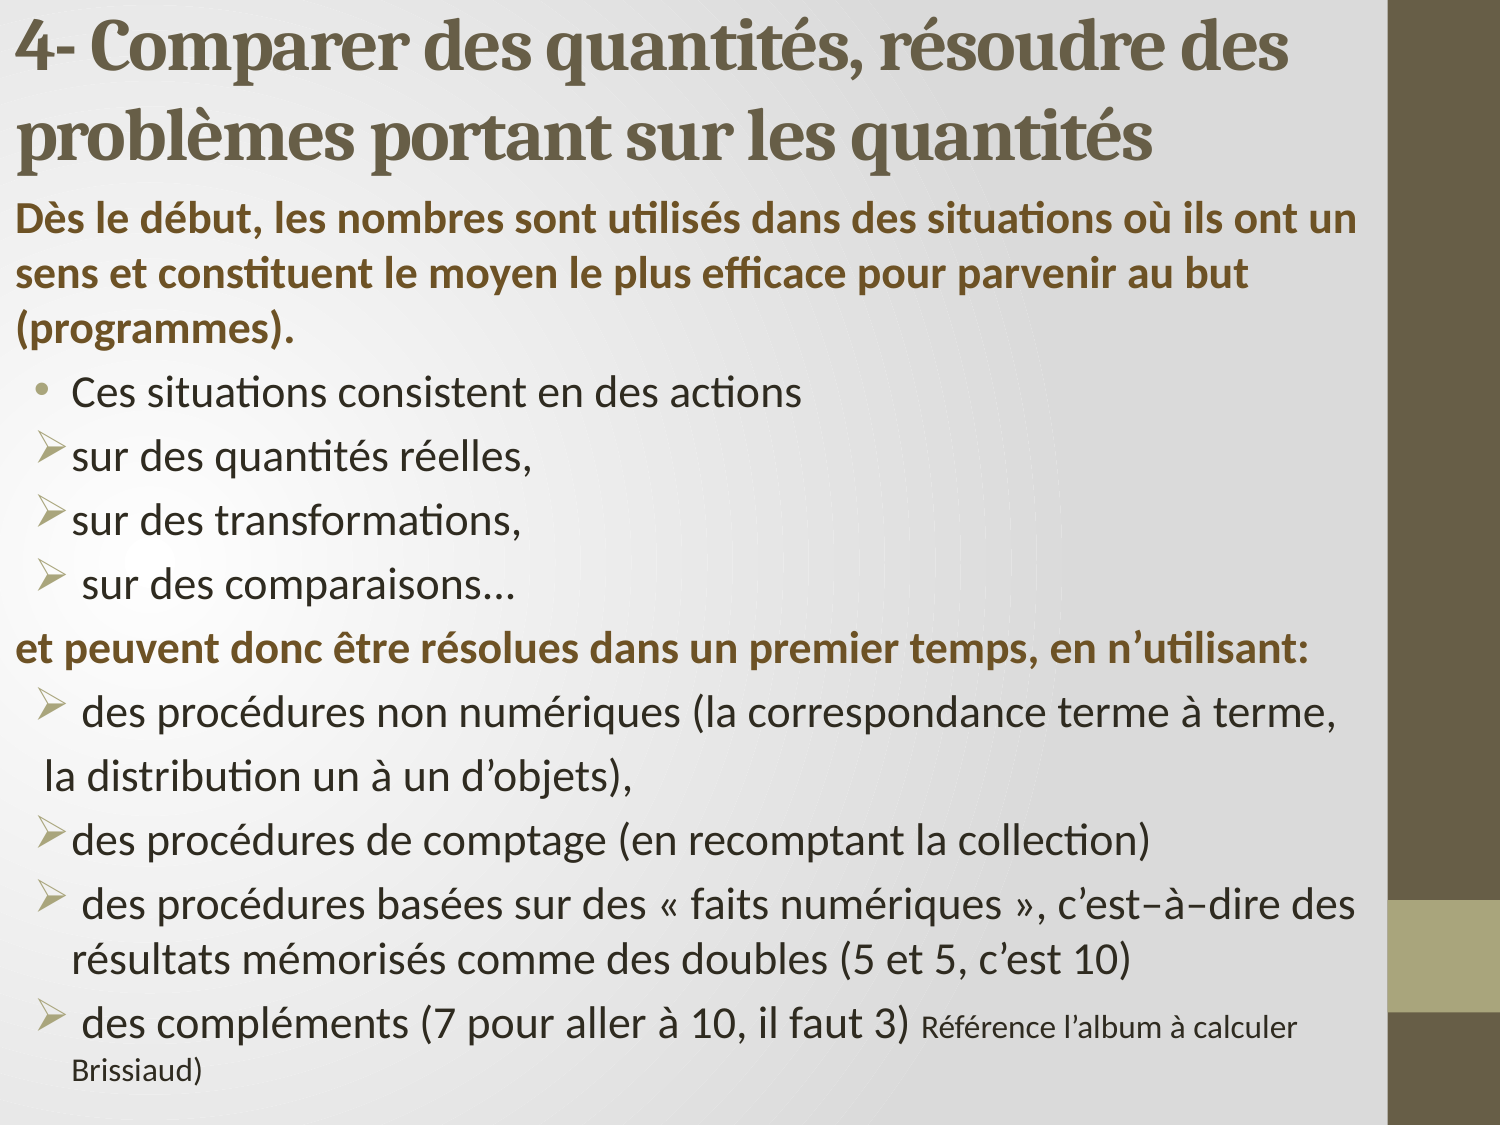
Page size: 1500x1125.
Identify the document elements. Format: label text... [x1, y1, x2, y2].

title 4- Comparer des quantités, résoudre des problèmes portant sur les quantités [0, 3, 1474, 149]
list Dès le début, les nombres sont utilisés dans des situations où ils ont un sens et constituent le moyen le plus efficace pour parvenir au but (programmes). Ces situations consistent en des actions sur des quantités réelles, sur des transformations, sur des comparaisons... et peuvent donc être résolues dans un premier temps, en n’utilisant: des procédures non numériques (la correspondance terme à terme, la distribution un à un d’objets), des procédures de comptage (en recomptant la collection) des procédures basées sur des « faits numériques », c’est–à–dire des résultats mémorisés comme des doubles (5 et 5, c’est 10) des compléments (7 pour aller à 10, il faut 3) Référence l’album à calculer Brissiaud) [0, 179, 1381, 1125]
